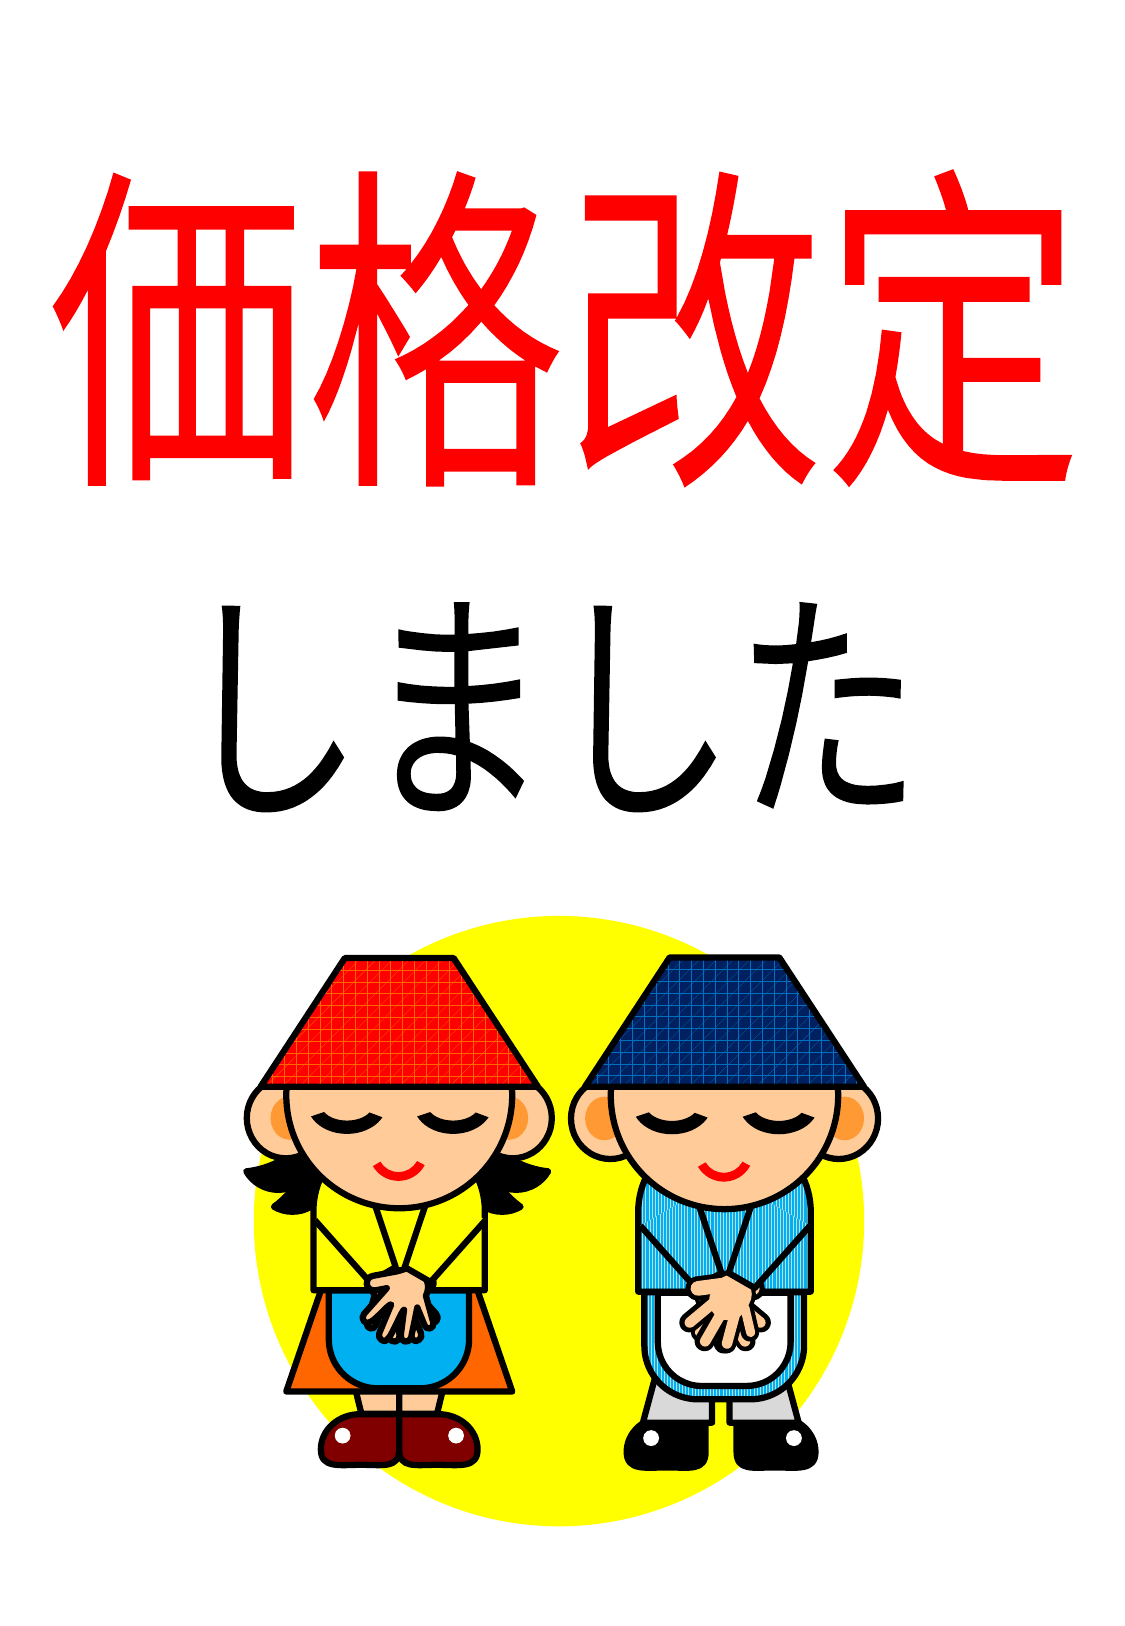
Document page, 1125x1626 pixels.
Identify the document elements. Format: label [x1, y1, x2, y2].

text_box [52, 168, 1073, 813]
text_box [246, 915, 879, 1527]
